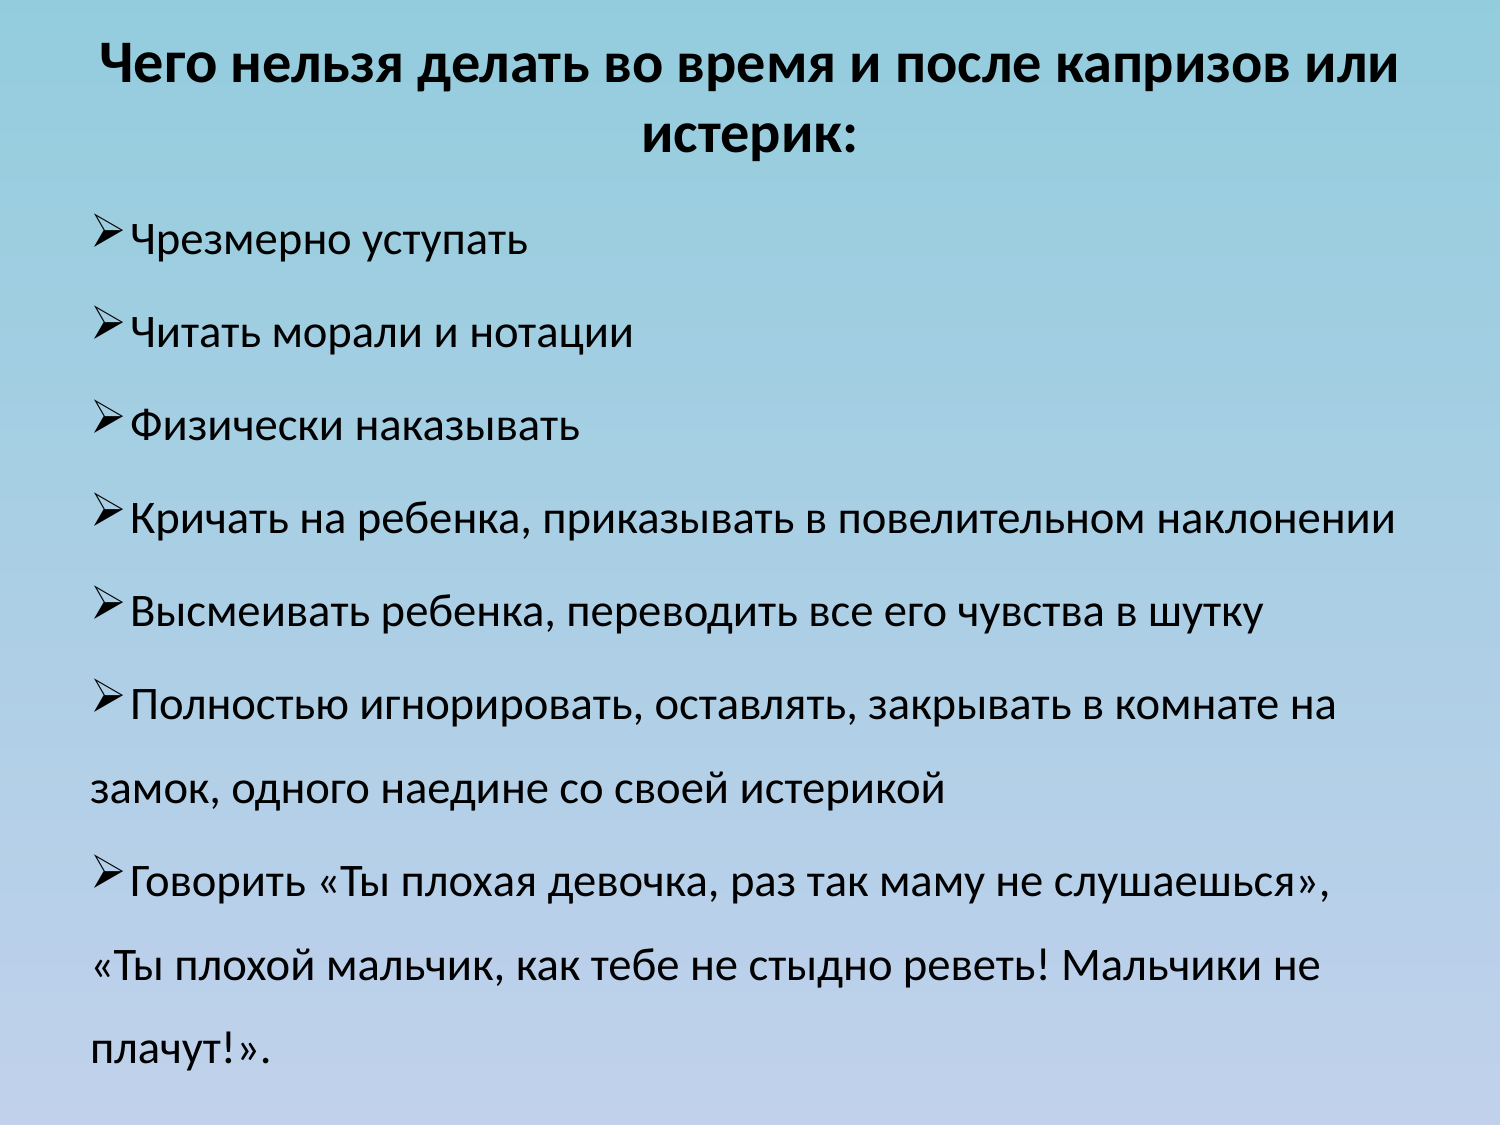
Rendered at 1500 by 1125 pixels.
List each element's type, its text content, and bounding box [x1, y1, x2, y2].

list Чрезмерно уступать Читать морали и нотации Физически наказывать Кричать на ребенка, приказывать в повелительном наклонении Высмеивать ребенка, переводить все его чувства в шутку Полностью игнорировать, оставлять, закрывать в комнате на замок, одного наедине со своей истерикой Говорить «Ты плохая девочка, раз так маму не слушаешься», «Ты плохой мальчик, как тебе не стыдно реветь! Мальчики не плачут!». [75, 172, 1425, 1125]
title Чего нельзя делать во время и после капризов или истерик: [75, 45, 1425, 172]
